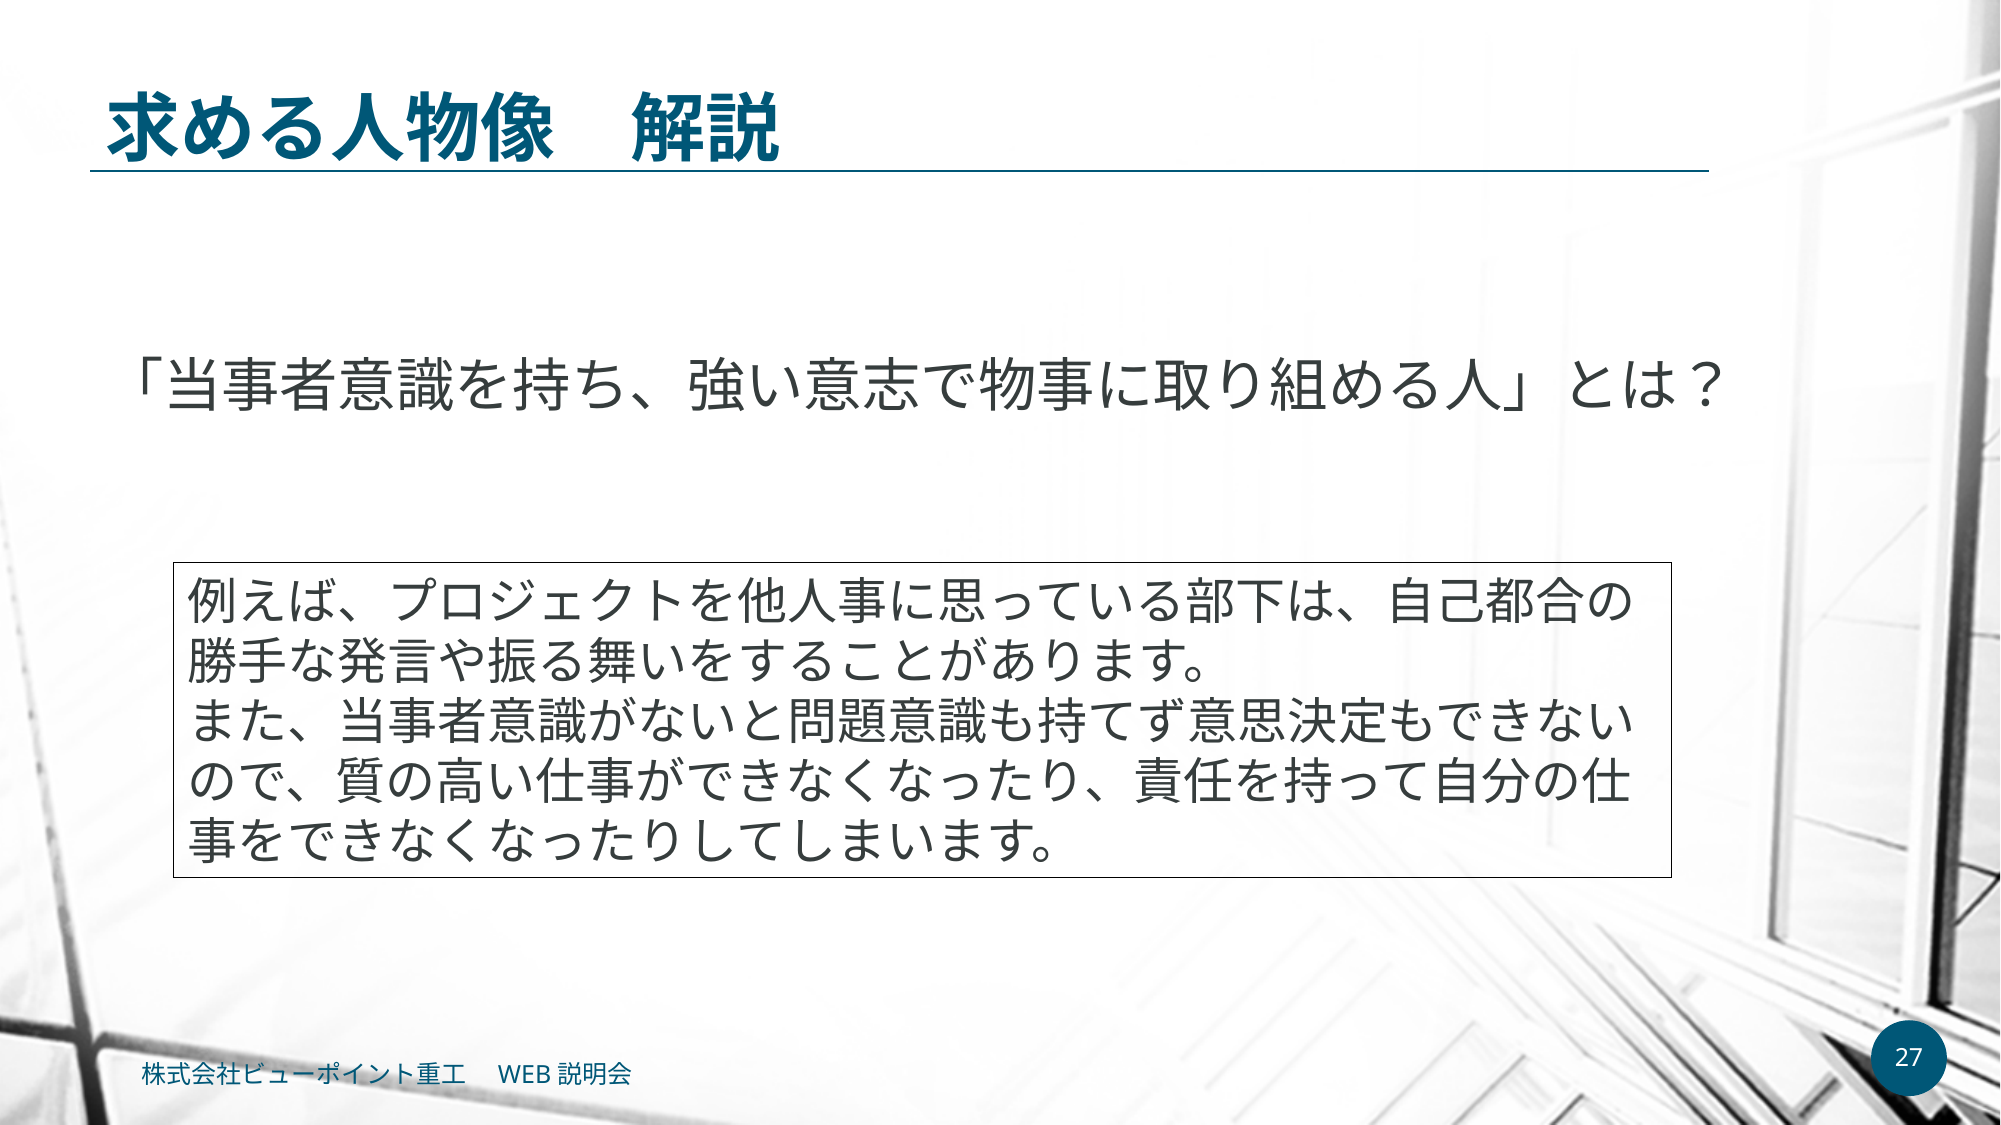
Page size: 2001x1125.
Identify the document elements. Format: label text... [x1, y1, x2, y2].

picture [0, 0, 2001, 1125]
text_box 「当事者意識を持ち、強い意志で物事に取り組める人」とは？ [90, 341, 1844, 426]
text_box 例えば、プロジェクトを他人事に思っている部下は、自己都合の勝手な発言や振る舞いをすることがあります。 また、当事者意識がないと問題意識も持てず意思決定もできないので、質の高い仕事ができなくなったり、責任を持って自分の仕事をできなくなったりしてしまいます。 [173, 562, 1672, 878]
title 求める人物像 解説 [90, 90, 1709, 178]
